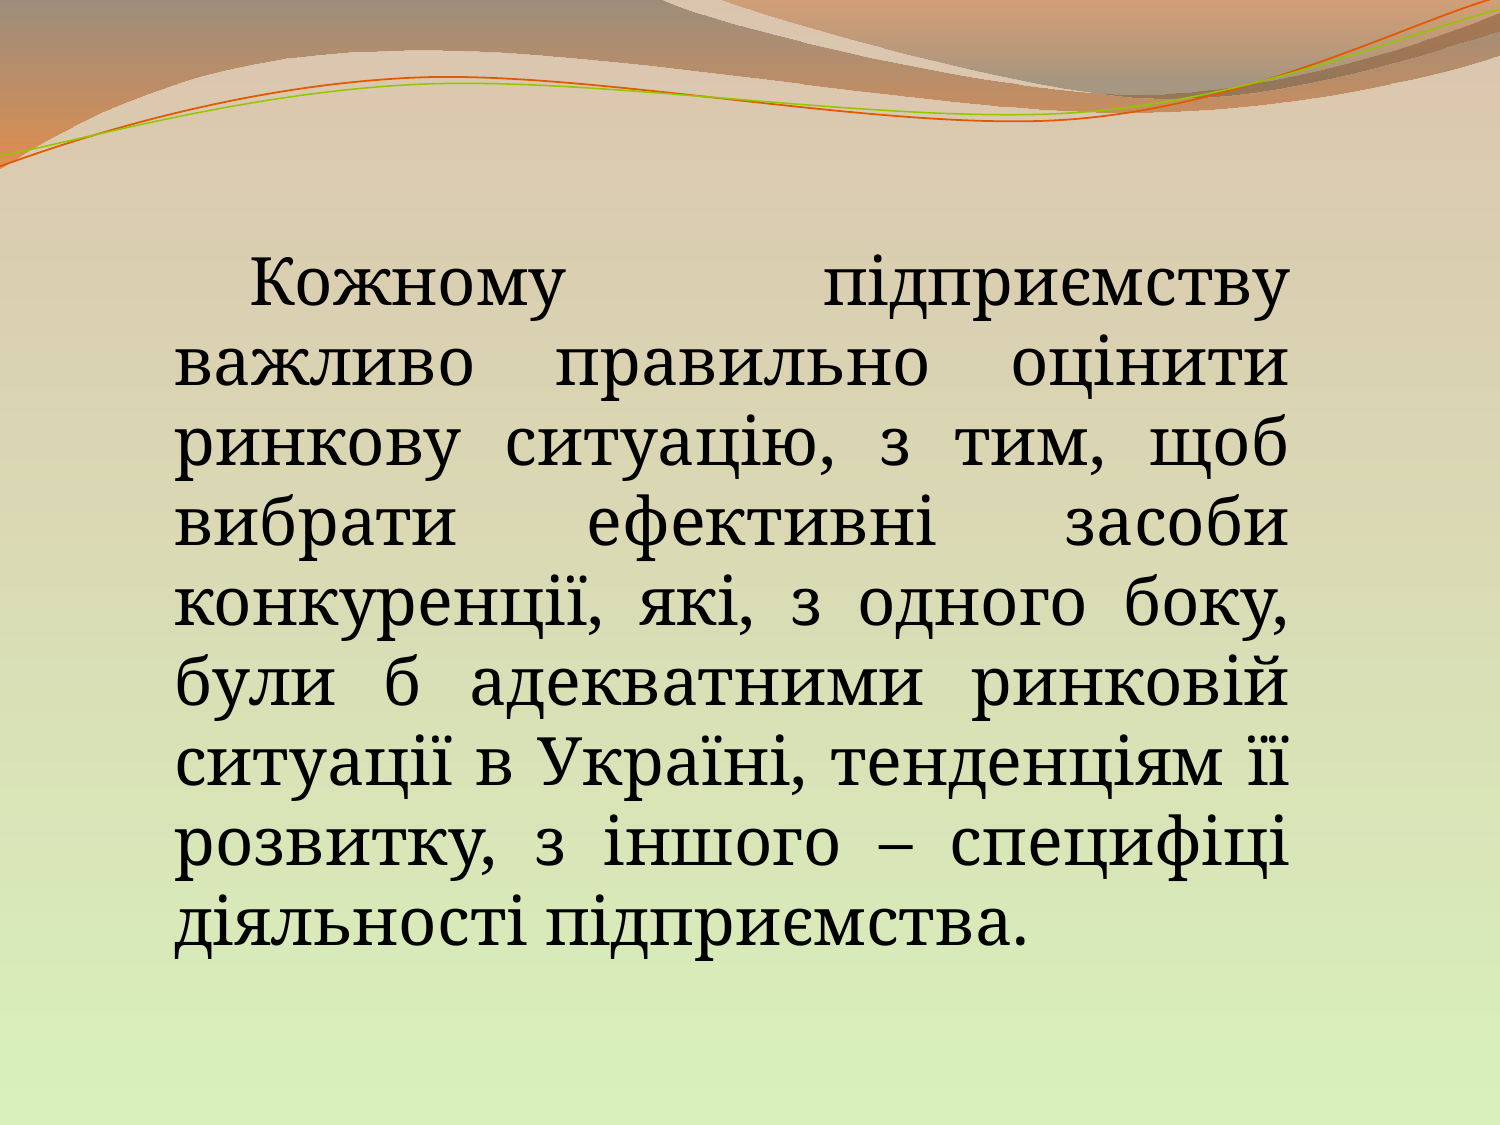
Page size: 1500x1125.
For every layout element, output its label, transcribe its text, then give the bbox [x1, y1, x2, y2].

text_box Кожному підприємству важливо правильно оцінити ринкову ситуацію, з тим, щоб вибрати ефективні засоби конкуренції, які, з одного боку, були б адекватними ринковій ситуації в Україні, тенденціям її розвитку, з іншого – специфіці діяльності підприємства. [159, 231, 1306, 967]
